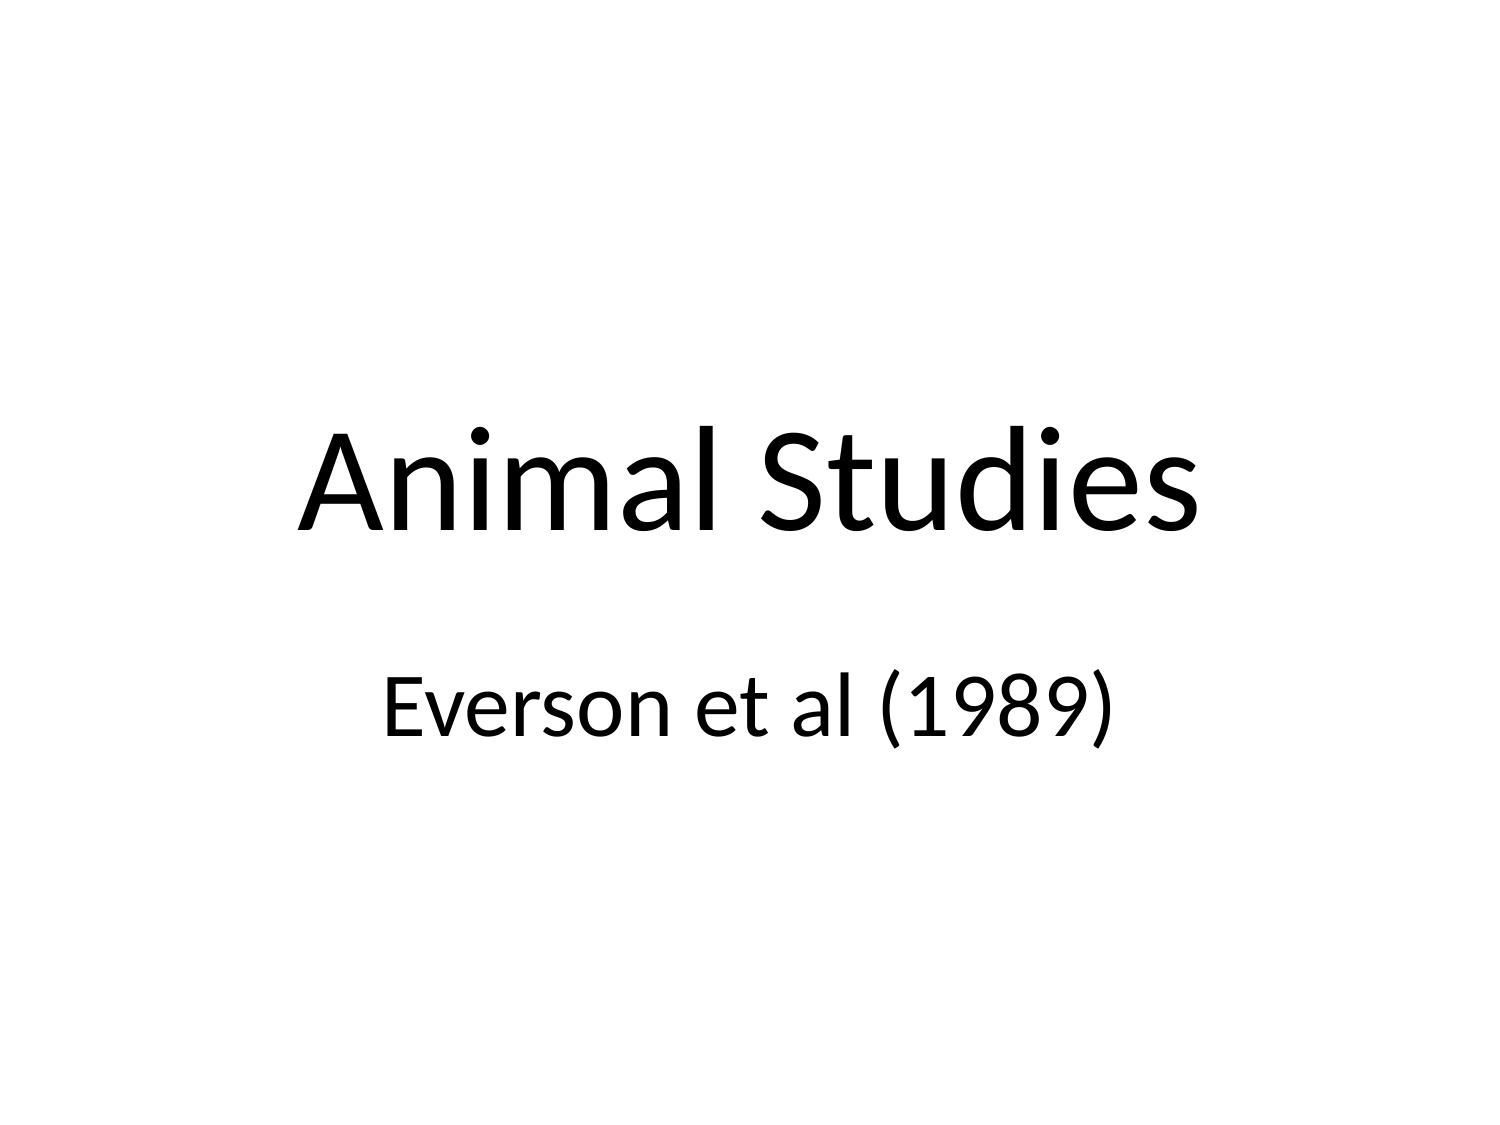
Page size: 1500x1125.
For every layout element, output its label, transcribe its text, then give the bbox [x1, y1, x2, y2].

title Animal Studies [112, 349, 1388, 591]
subtitle Everson et al (1989) [225, 637, 1275, 925]
